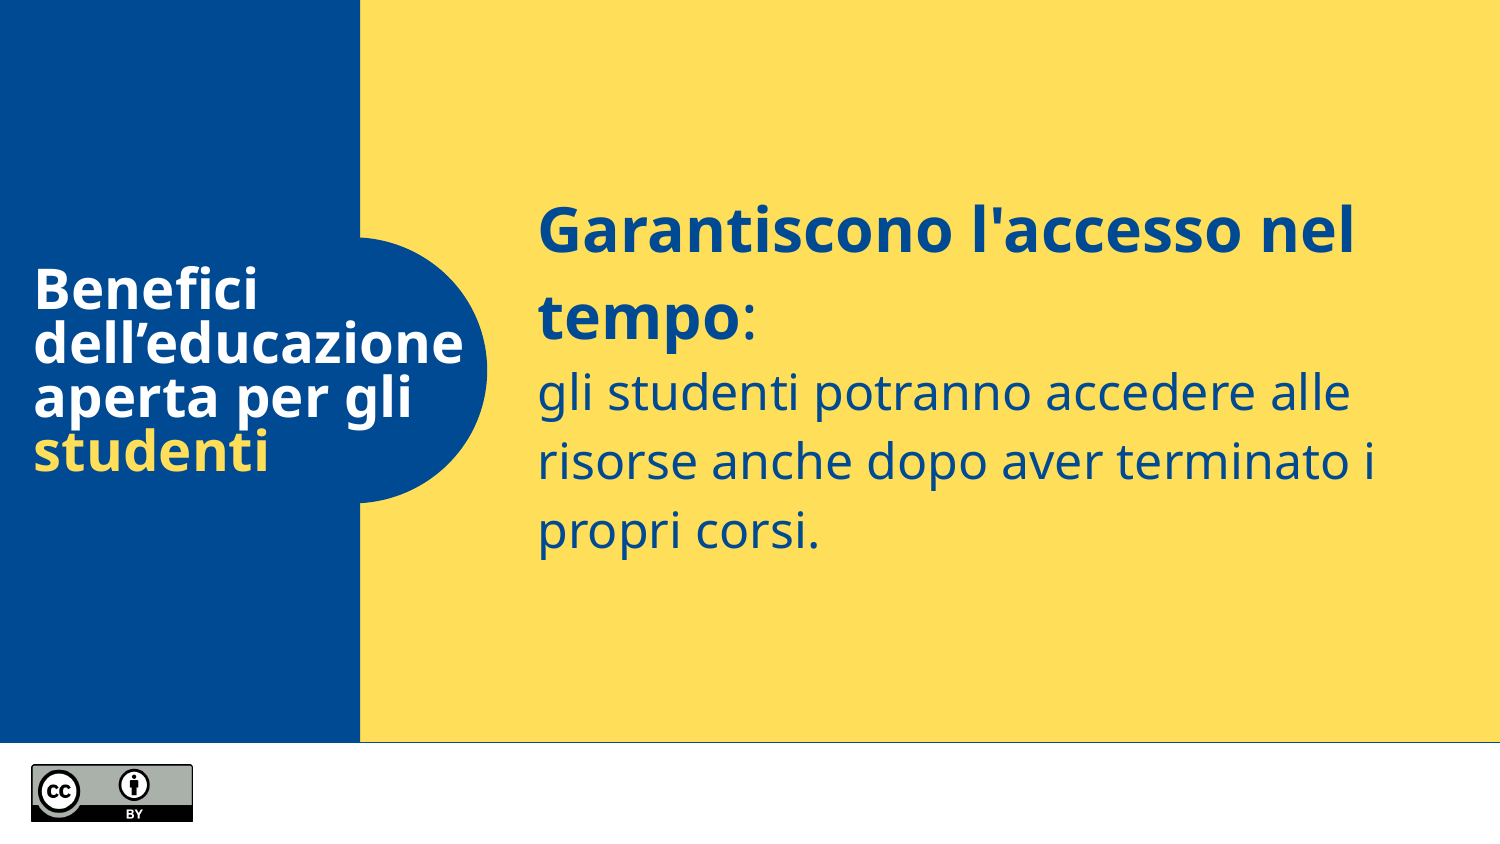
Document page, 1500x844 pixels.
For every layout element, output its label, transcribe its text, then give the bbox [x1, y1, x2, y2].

text_box [0, 0, 361, 742]
text_box Garantiscono l'accesso nel tempo: gli studenti potranno accedere alle risorse anche dopo aver terminato i propri corsi. [522, 164, 1415, 574]
text_box [0, 750, 1500, 844]
text_box [295, 237, 410, 250]
text_box [311, 497, 394, 504]
picture [31, 764, 193, 822]
text_box Benefici dell’educazione aperta per gli studenti [18, 250, 525, 497]
